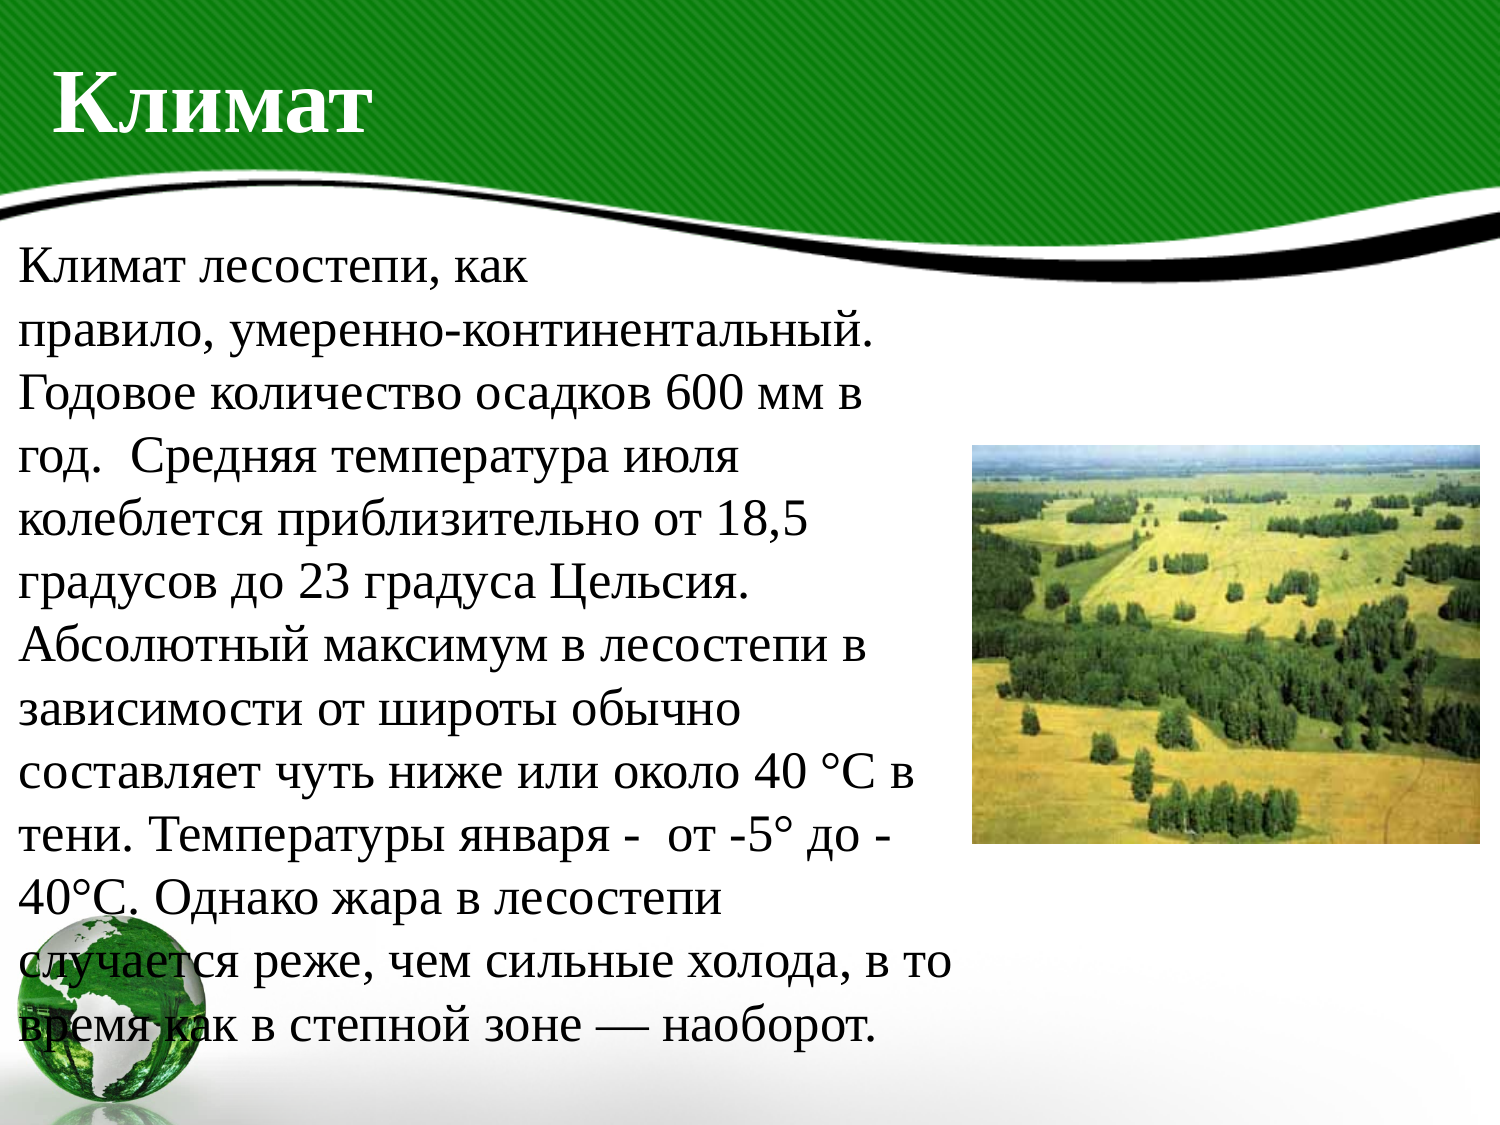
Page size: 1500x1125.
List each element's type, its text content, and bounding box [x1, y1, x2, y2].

picture [0, 0, 1500, 1125]
list Климат лесостепи, как правило, умеренно-континентальный. Годовое количество осадков 600 мм в год. Средняя температура июля колеблется приблизительно от 18,5 градусов до 23 градуса Цельсия. Абсолютный максимум в лесостепи в зависимости от широты обычно составляет чуть ниже или около 40 °C в тени. Температуры января - от -5° до -40°С. Однако жара в лесостепи случается реже, чем сильные холода, в то время как в степной зоне — наоборот. [0, 222, 973, 1102]
title Климат [37, 8, 1463, 183]
